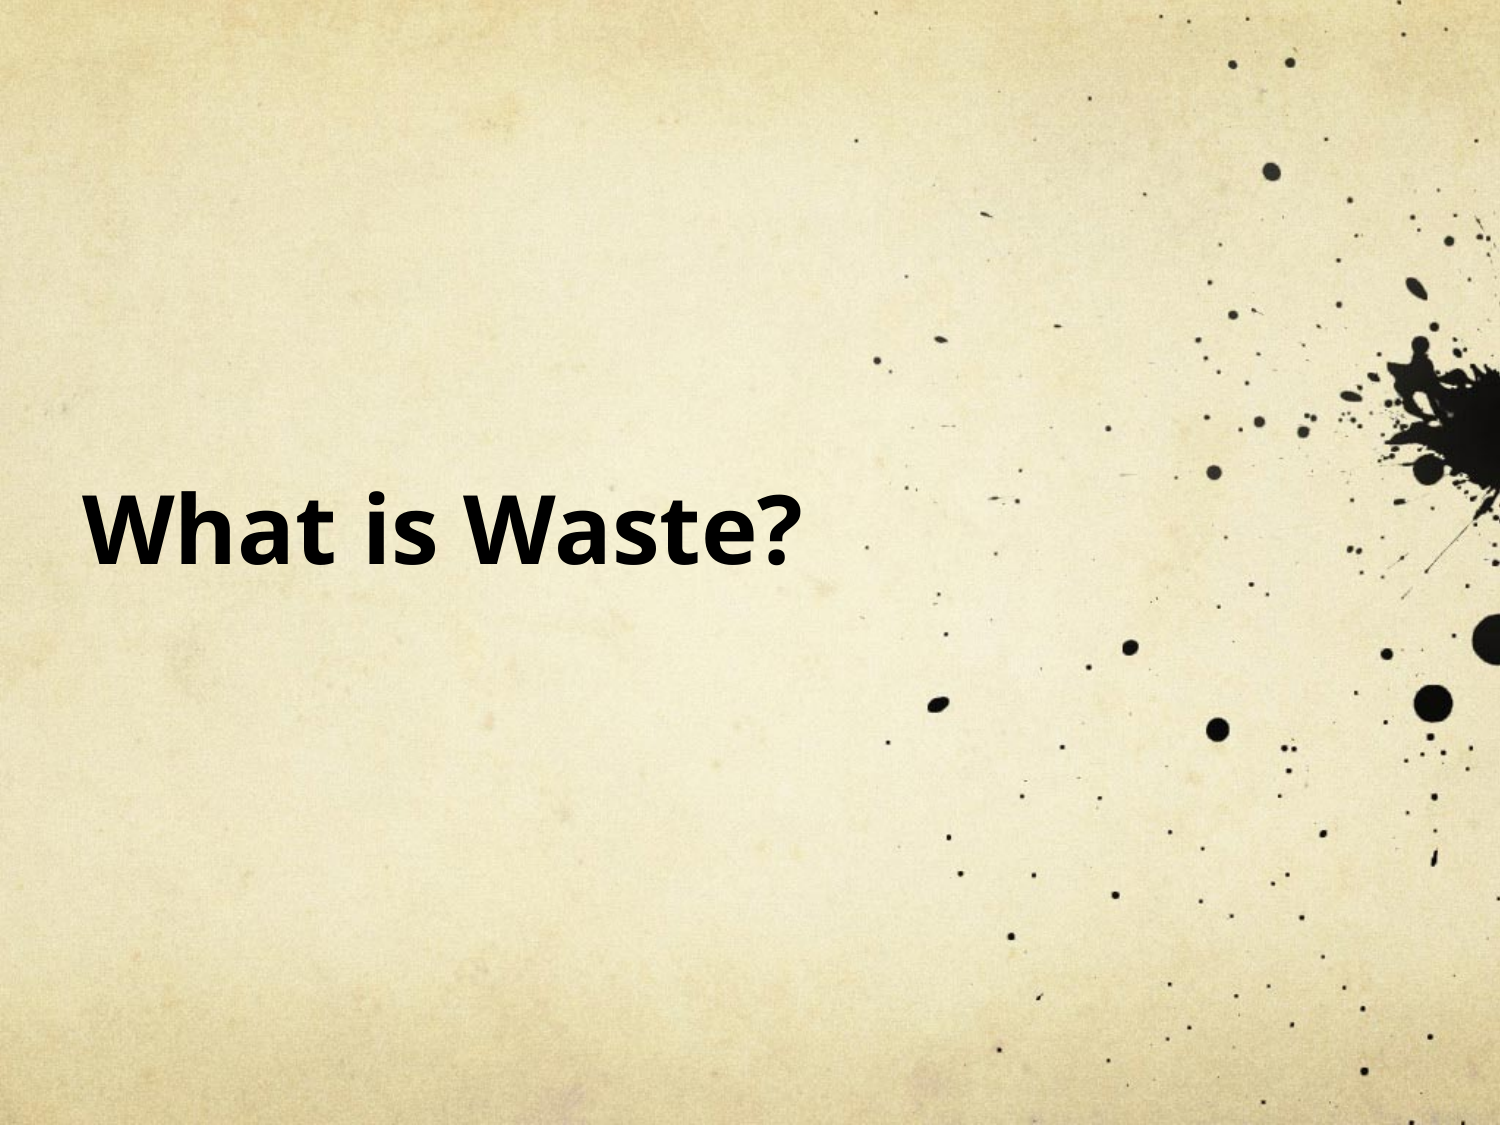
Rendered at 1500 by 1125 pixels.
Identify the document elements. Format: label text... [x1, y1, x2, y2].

title What is Waste? [75, 360, 1350, 584]
picture [0, 0, 1500, 1125]
